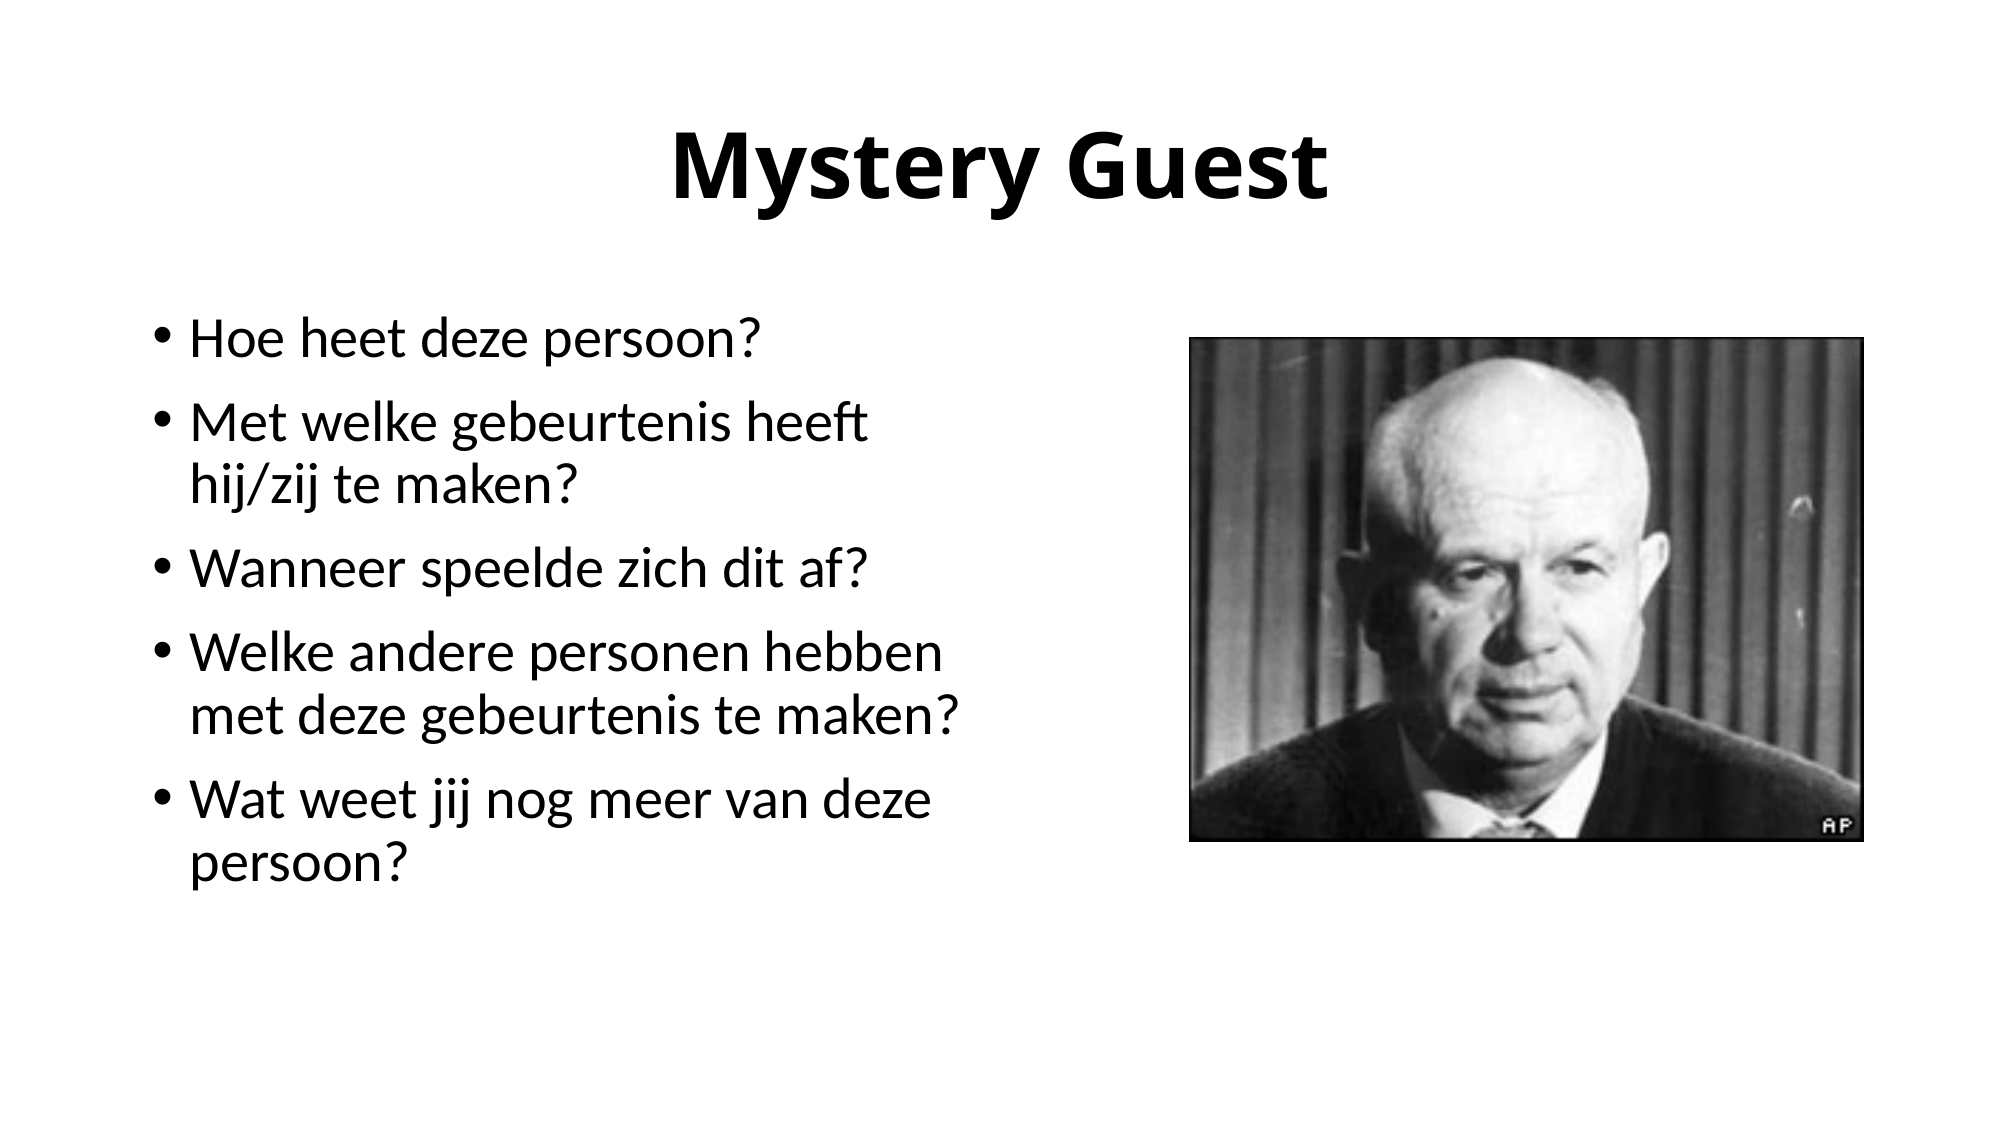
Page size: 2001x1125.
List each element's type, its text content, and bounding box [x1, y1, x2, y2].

title Mystery Guest [137, 59, 1863, 278]
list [1189, 337, 1864, 842]
list Hoe heet deze persoon? Met welke gebeurtenis heeft hij/zij te maken? Wanneer speelde zich dit af? Welke andere personen hebben met deze gebeurtenis te maken? Wat weet jij nog meer van deze persoon? [137, 299, 988, 1014]
